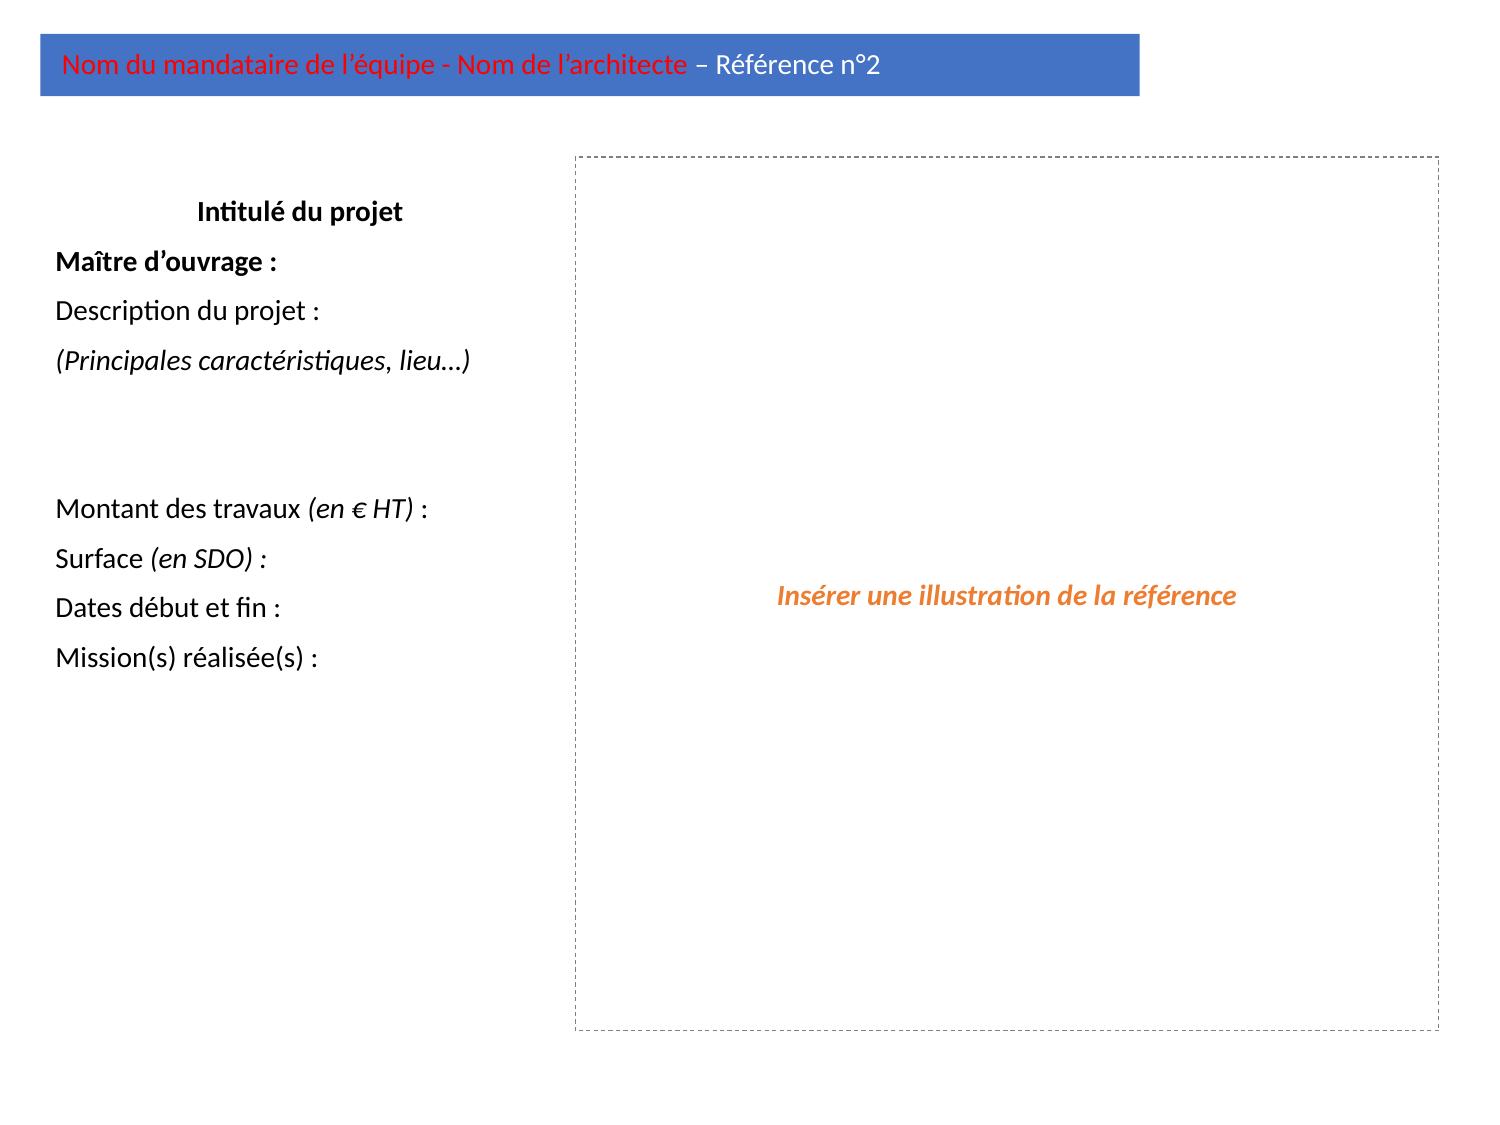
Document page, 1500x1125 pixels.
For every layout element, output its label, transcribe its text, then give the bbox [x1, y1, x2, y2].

text_box Nom du mandataire de l’équipe - Nom de l’architecte – Référence n°2 [40, 33, 1140, 97]
text_box Intitulé du projet Maître d’ouvrage : Description du projet : (Principales caractéristiques, lieu…) Montant des travaux (en € HT) : Surface (en SDO) : Dates début et fin : Mission(s) réalisée(s) : [40, 184, 561, 681]
text_box Insérer une illustration de la référence [574, 156, 1440, 1032]
